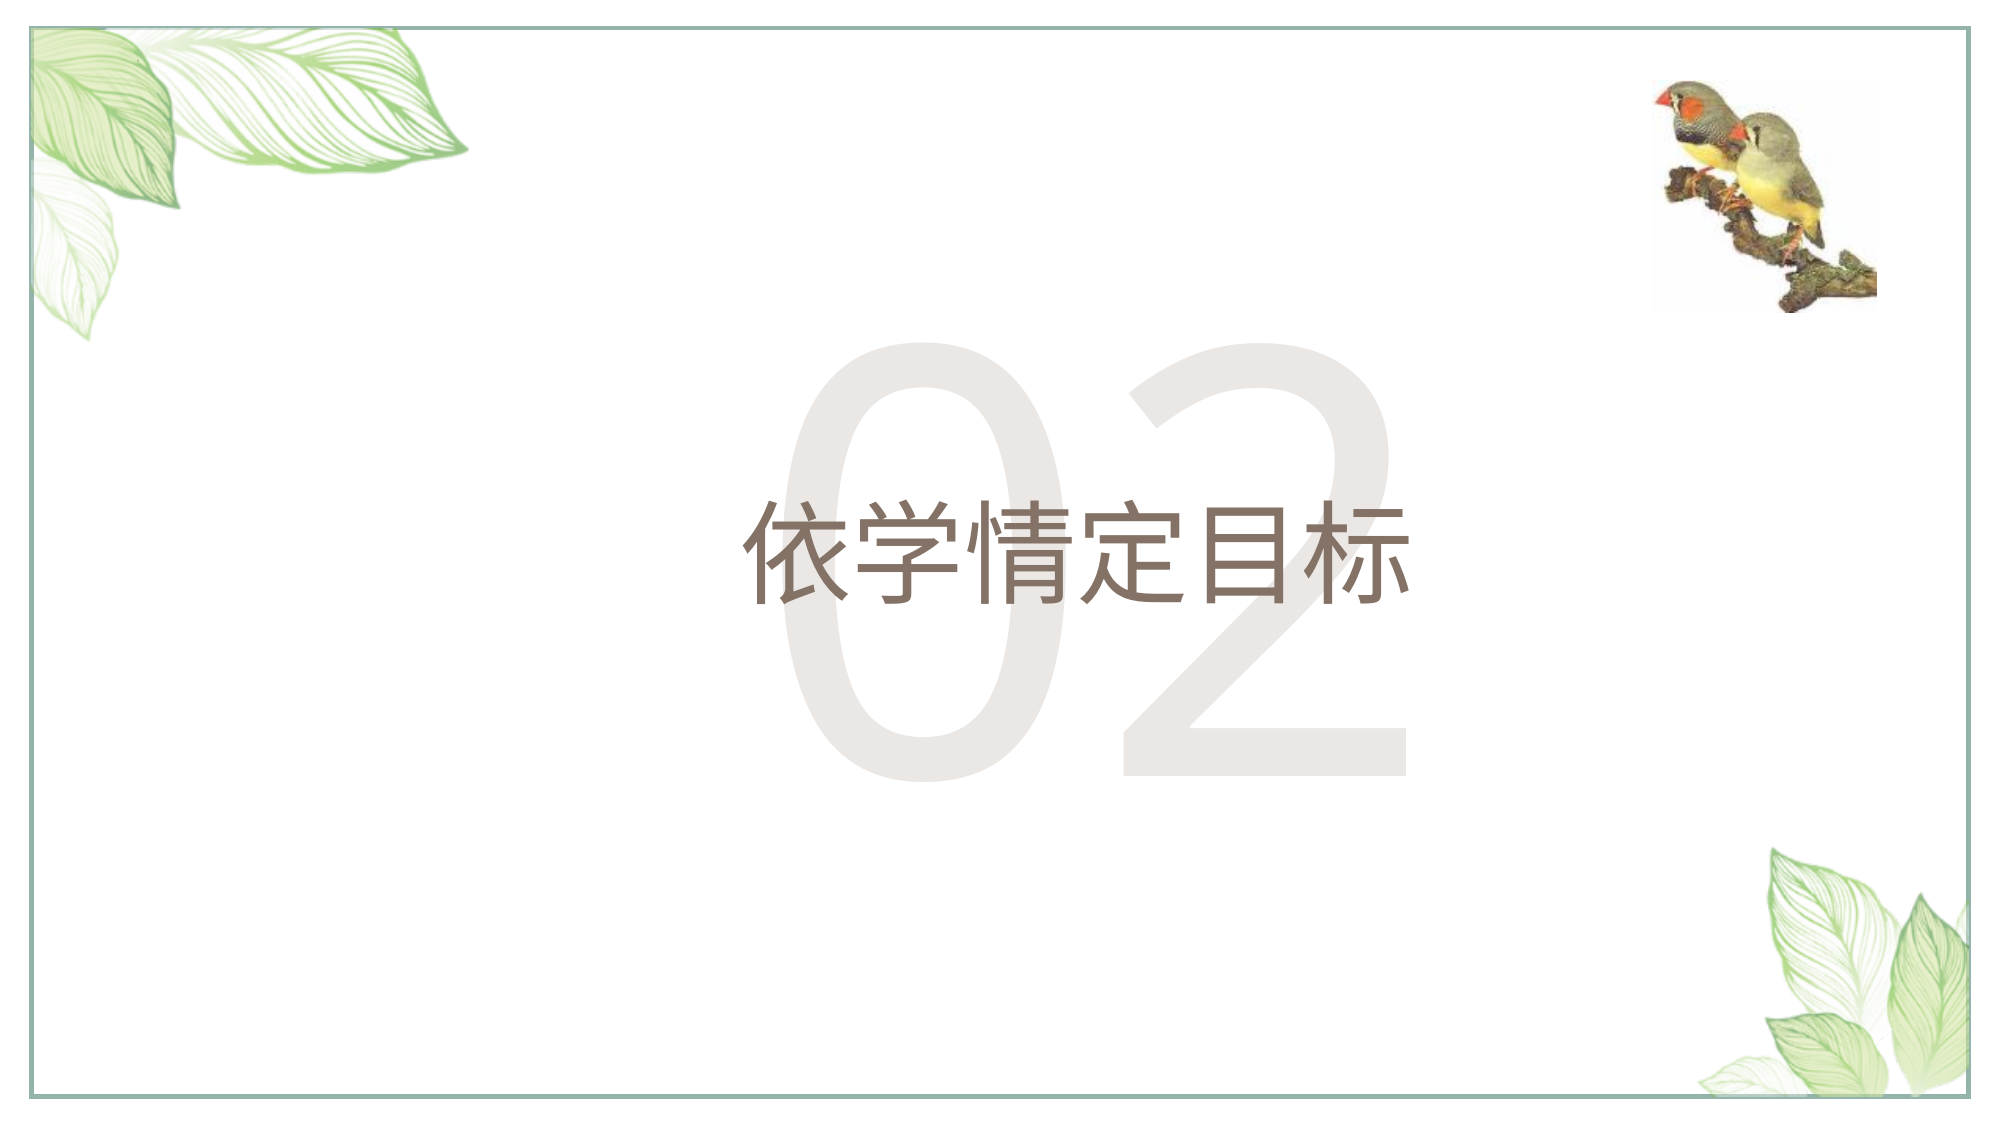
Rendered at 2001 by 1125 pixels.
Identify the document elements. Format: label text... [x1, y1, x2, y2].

picture [31, 28, 491, 366]
picture [1684, 759, 1969, 1097]
text_box [30, 27, 1970, 1098]
picture [1652, 80, 1877, 314]
text_box 02 [738, 170, 1480, 903]
text_box 依学情定目标 [724, 475, 1466, 626]
